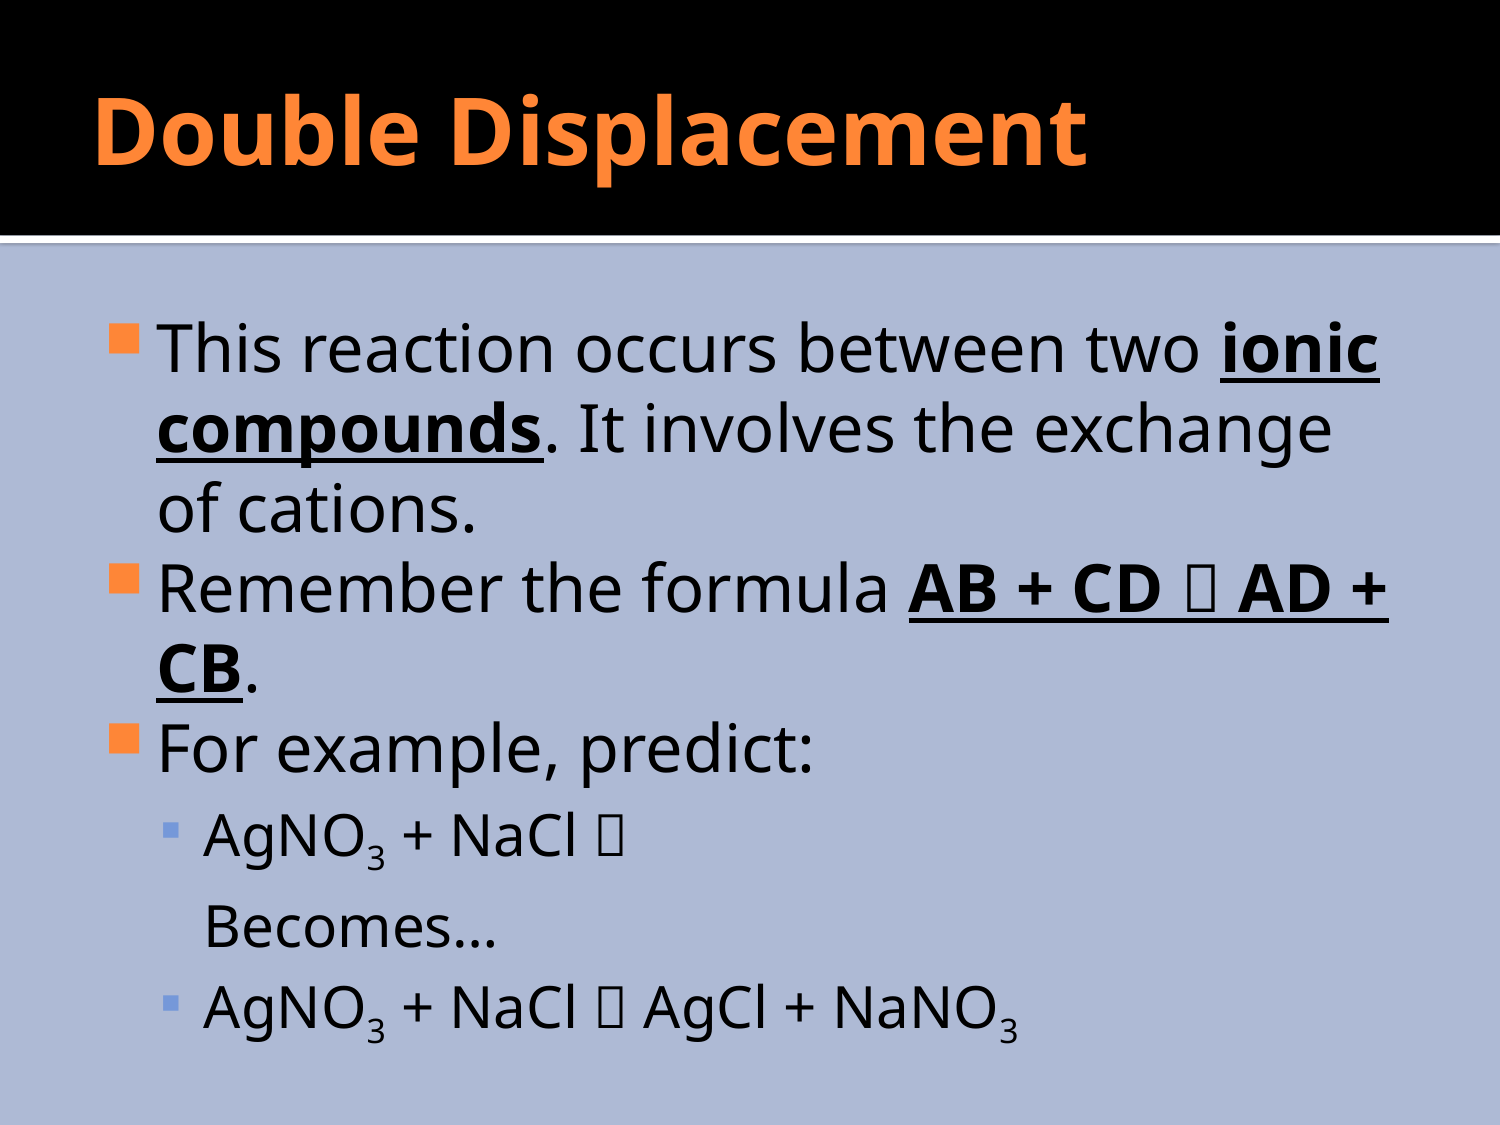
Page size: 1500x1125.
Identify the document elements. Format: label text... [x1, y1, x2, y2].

list This reaction occurs between two ionic compounds. It involves the exchange of cations. Remember the formula AB + CD  AD + CB. For example, predict: AgNO3 + NaCl  Becomes… AgNO3 + NaCl  AgCl + NaNO3 [75, 291, 1425, 1050]
title Double Displacement [75, 25, 1425, 231]
